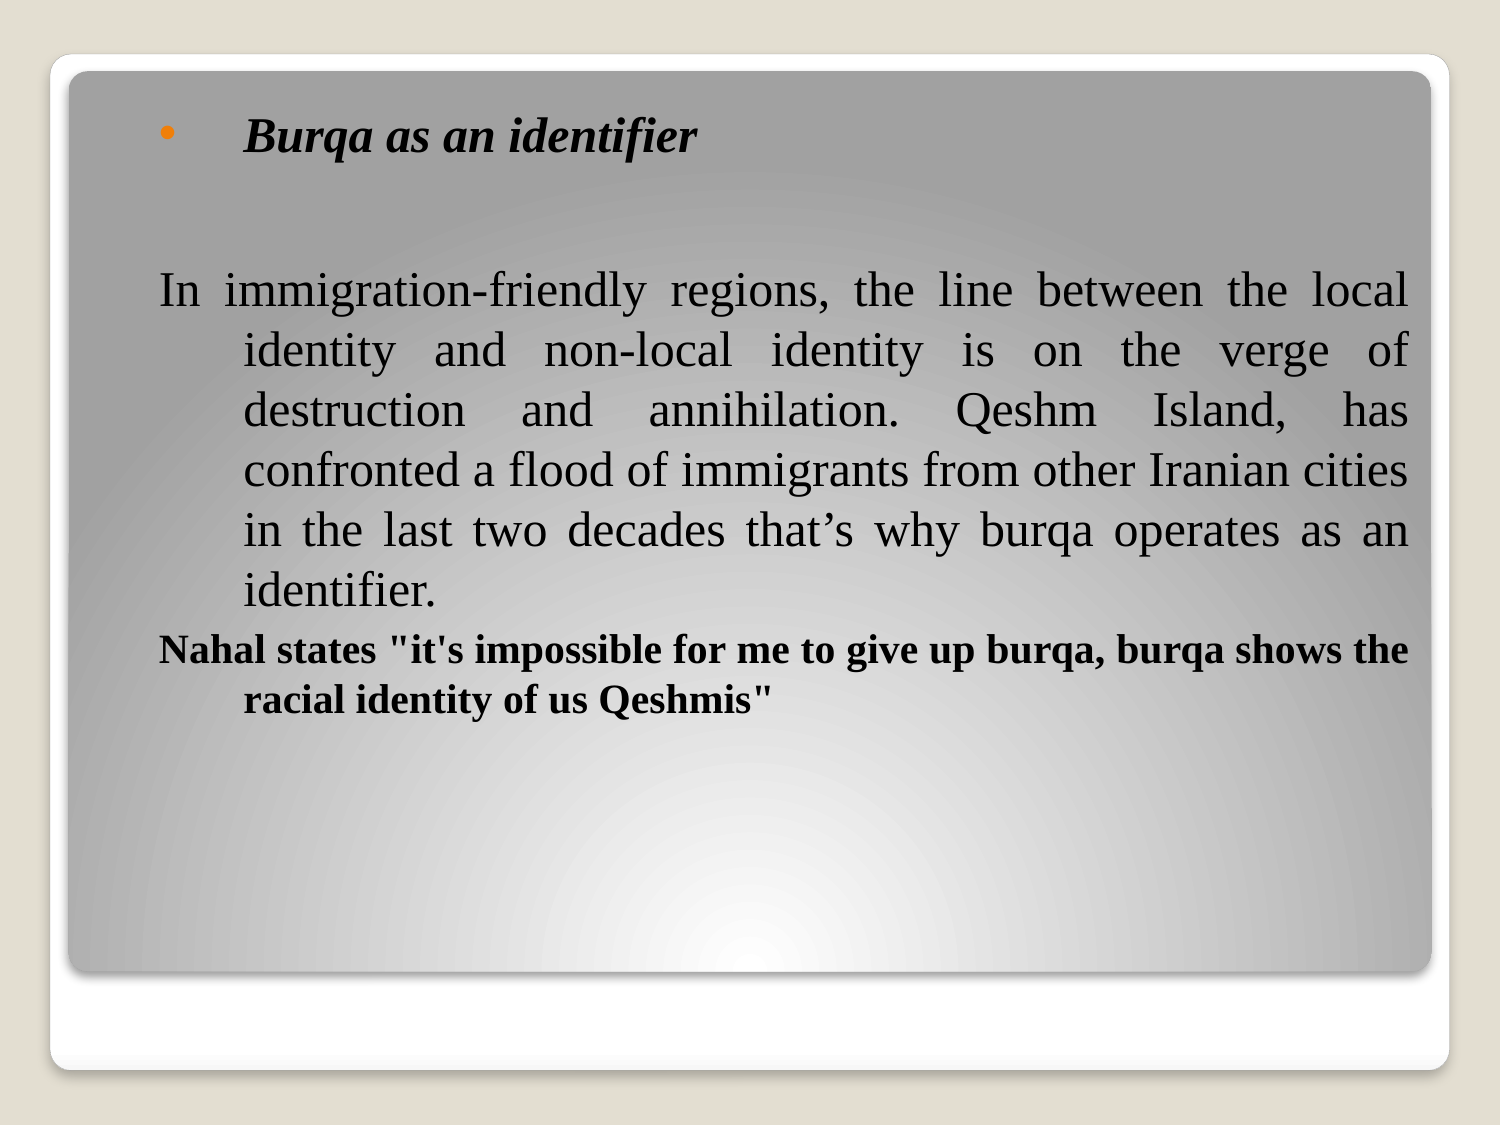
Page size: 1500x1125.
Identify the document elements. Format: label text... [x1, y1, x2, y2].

list Burqa as an identifier In immigration-friendly regions, the line between the local identity and non-local identity is on the verge of destruction and annihilation. Qeshm Island, has confronted a flood of immigrants from other Iranian cities in the last two decades that’s why burqa operates as an identifier. Nahal states "it's impossible for me to give up burqa, burqa shows the racial identity of us Qeshmis" [82, 86, 1425, 891]
